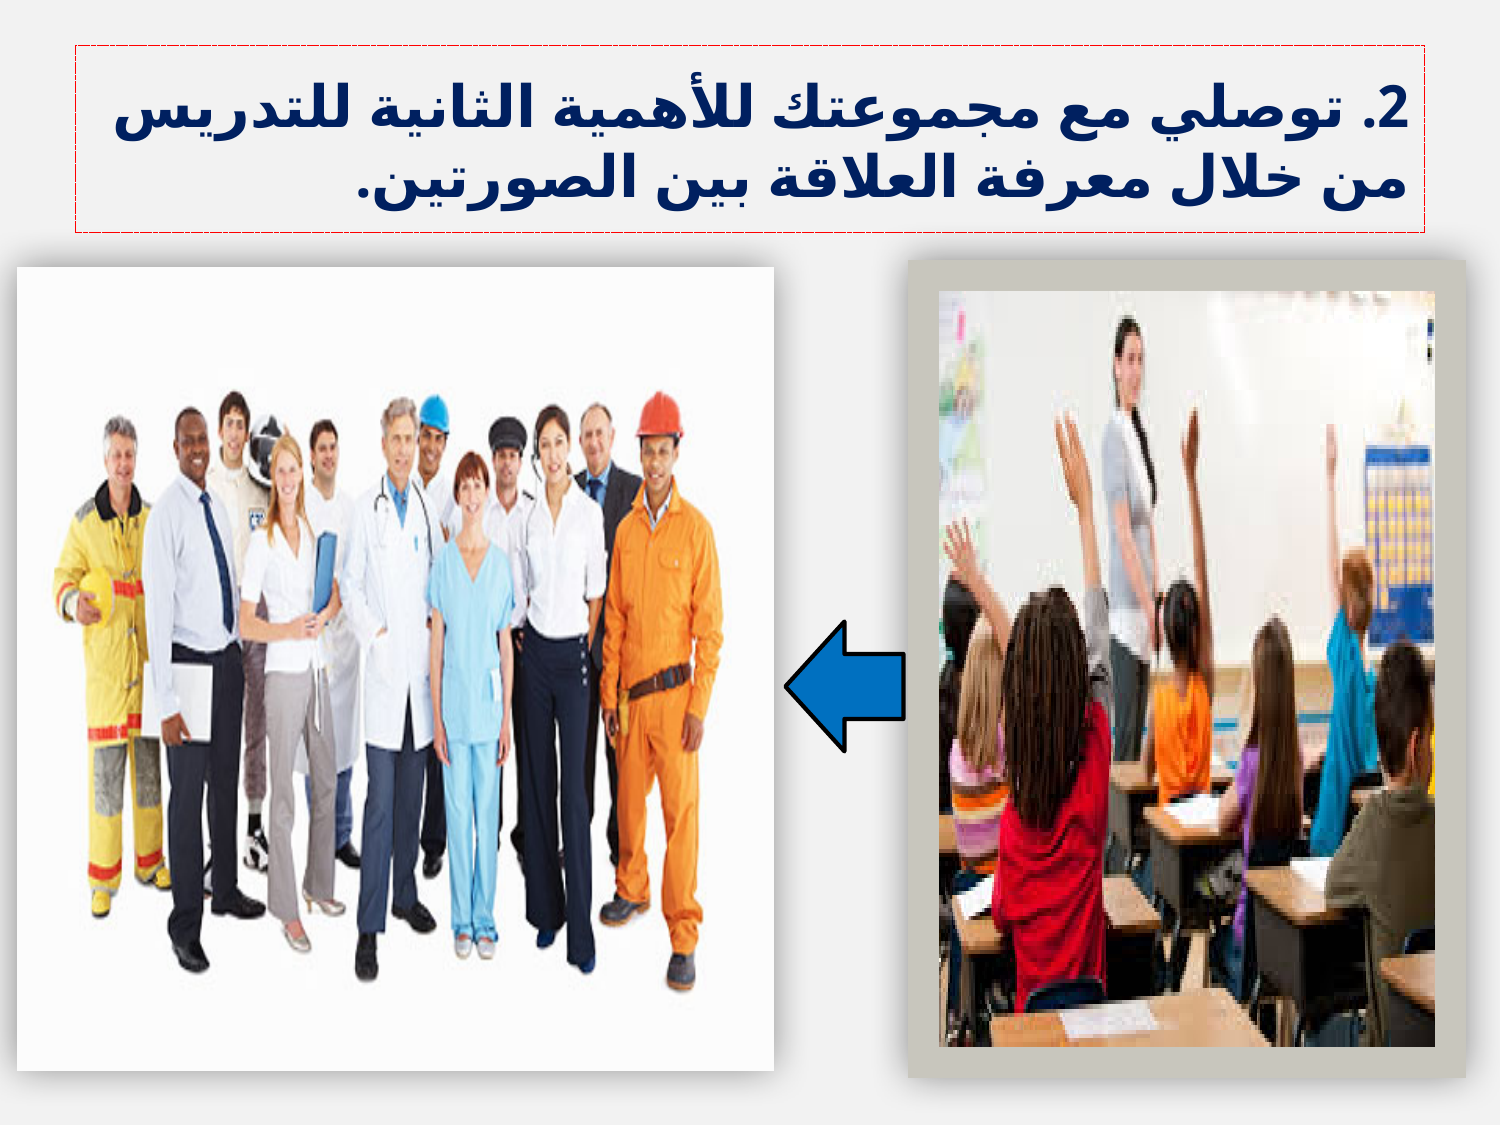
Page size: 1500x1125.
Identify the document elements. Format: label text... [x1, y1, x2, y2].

picture [938, 290, 1436, 1047]
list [17, 266, 774, 1071]
title 2. توصلي مع مجموعتك للأهمية الثانية للتدريس من خلال معرفة العلاقة بين الصورتين. [75, 45, 1425, 233]
text_box [783, 619, 906, 754]
